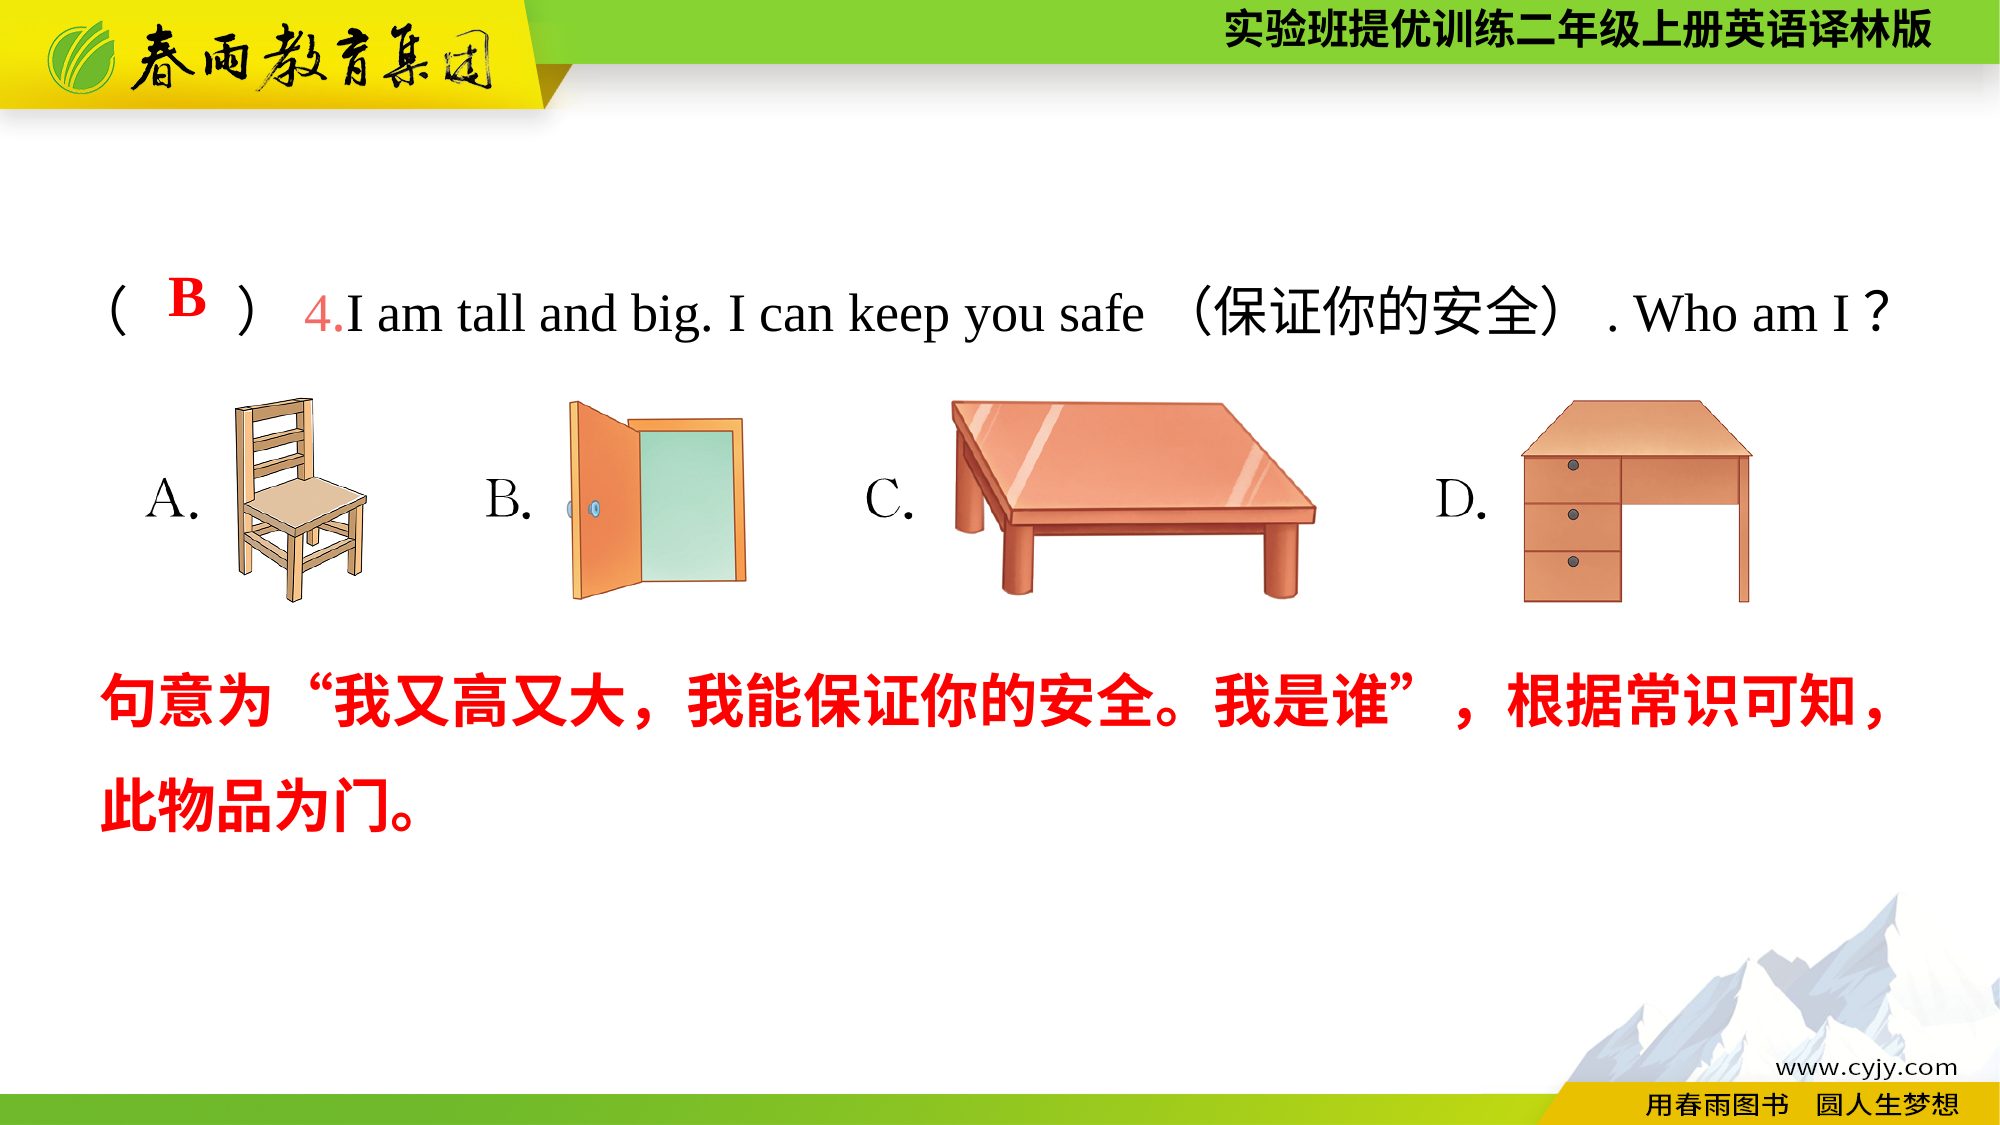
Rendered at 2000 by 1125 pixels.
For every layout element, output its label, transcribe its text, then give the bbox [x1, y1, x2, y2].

text_box B [154, 250, 223, 336]
picture [0, 0, 2000, 1125]
text_box 句意为“我又高又大，我能保证你的安全。我是谁”，根据常识可知，此物品为门。 [84, 621, 1933, 847]
list （ ）4.I am tall and big. I can keep you safe（保证你的安全）. Who am I？ [59, 236, 1944, 339]
